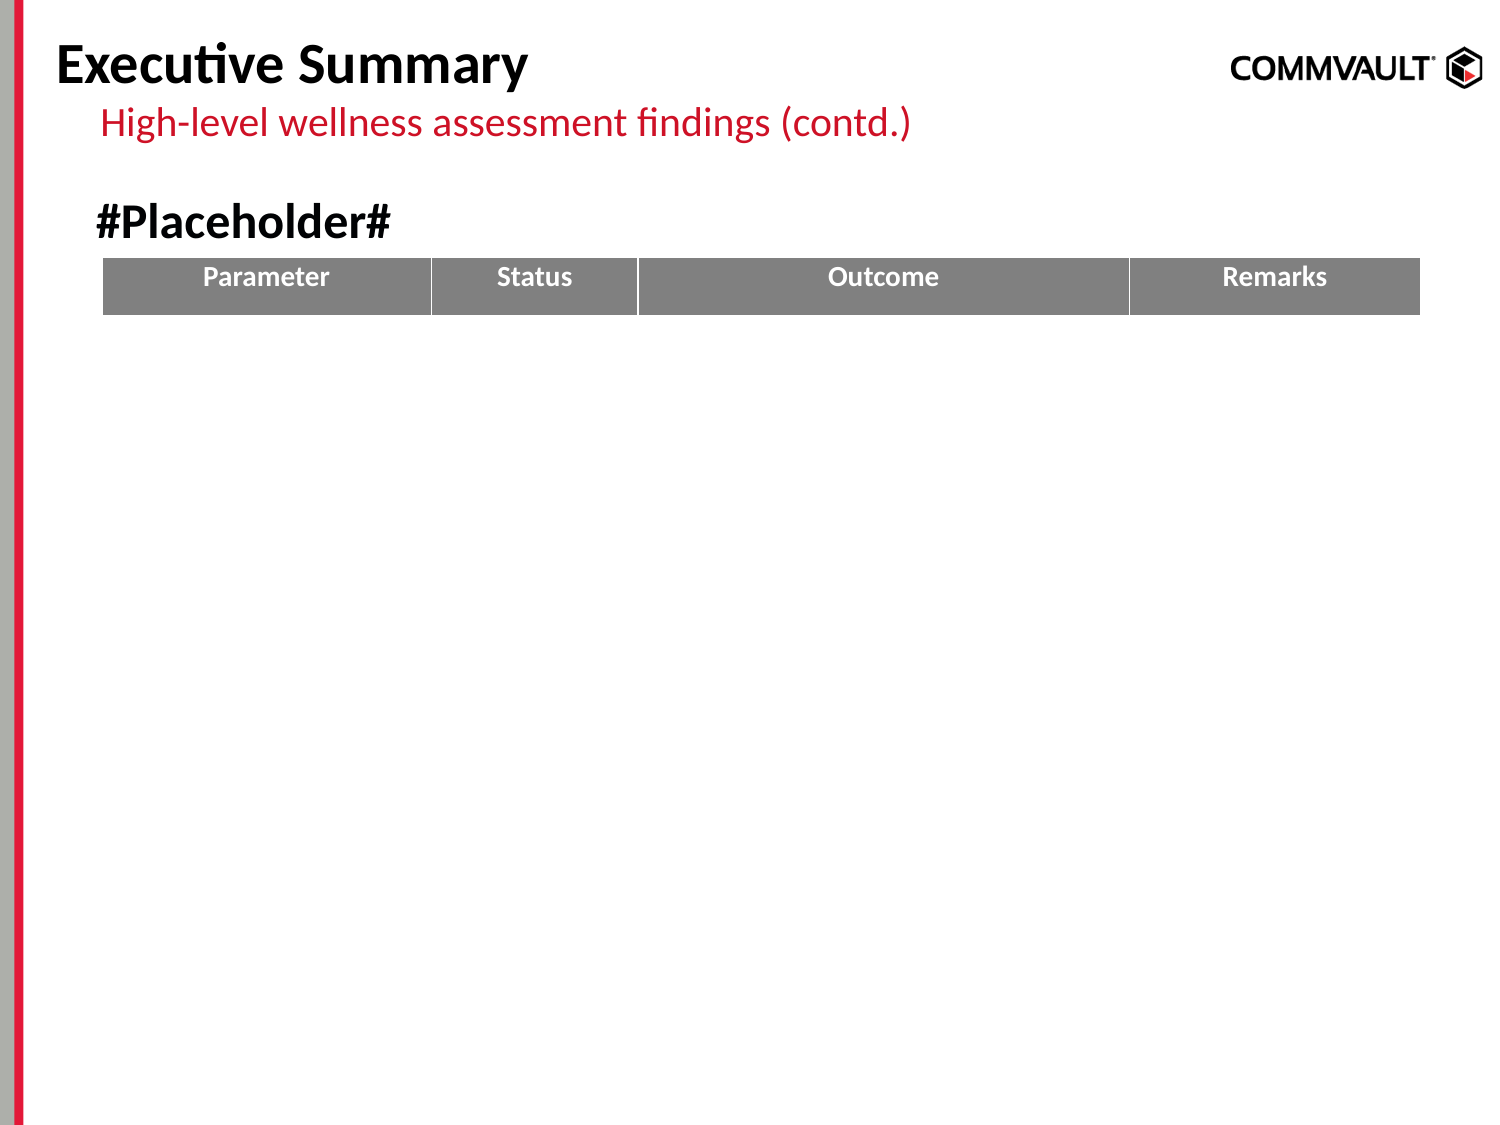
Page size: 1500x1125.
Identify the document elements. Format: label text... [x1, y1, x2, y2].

title Executive Summary [41, 30, 1247, 91]
text_box #Placeholder# [24, 181, 1375, 1019]
table_header Outcome [639, 258, 1129, 315]
picture [1247, 46, 1483, 89]
table_header Status [432, 258, 637, 315]
table_header Parameter [103, 258, 431, 315]
list High-level wellness assessment findings (contd.) [85, 91, 1247, 150]
table_header Remarks [1130, 258, 1420, 315]
